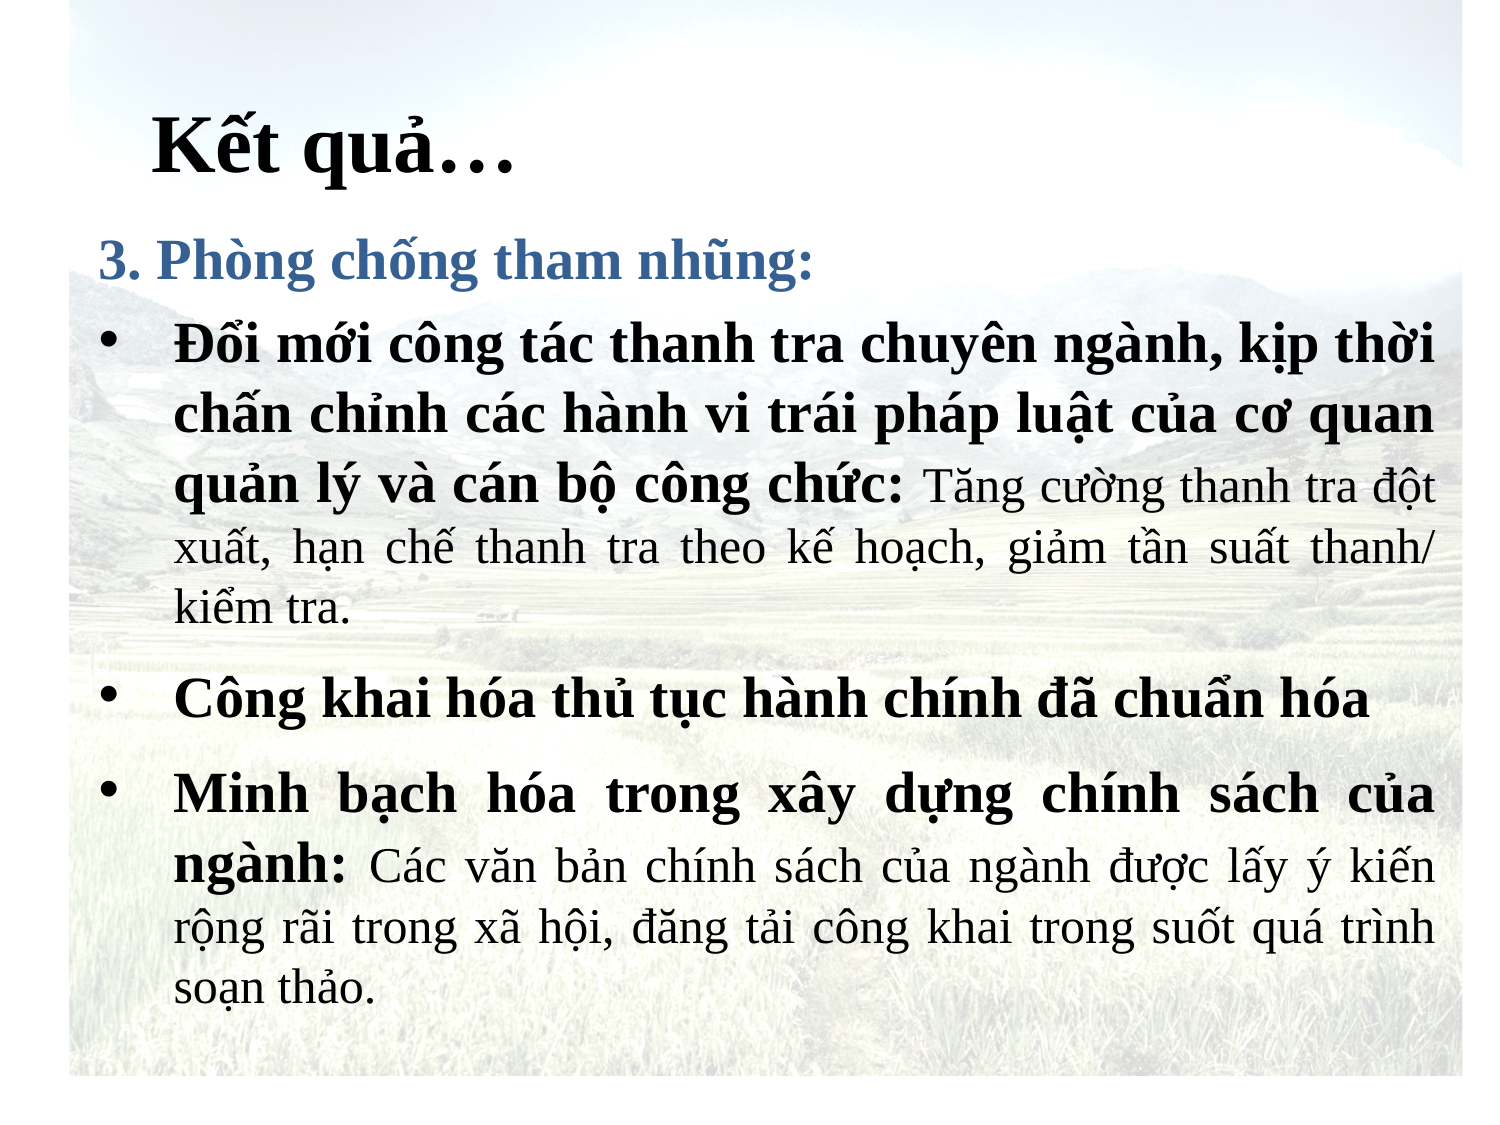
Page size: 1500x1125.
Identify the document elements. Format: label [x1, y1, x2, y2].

picture [68, 0, 1463, 1076]
